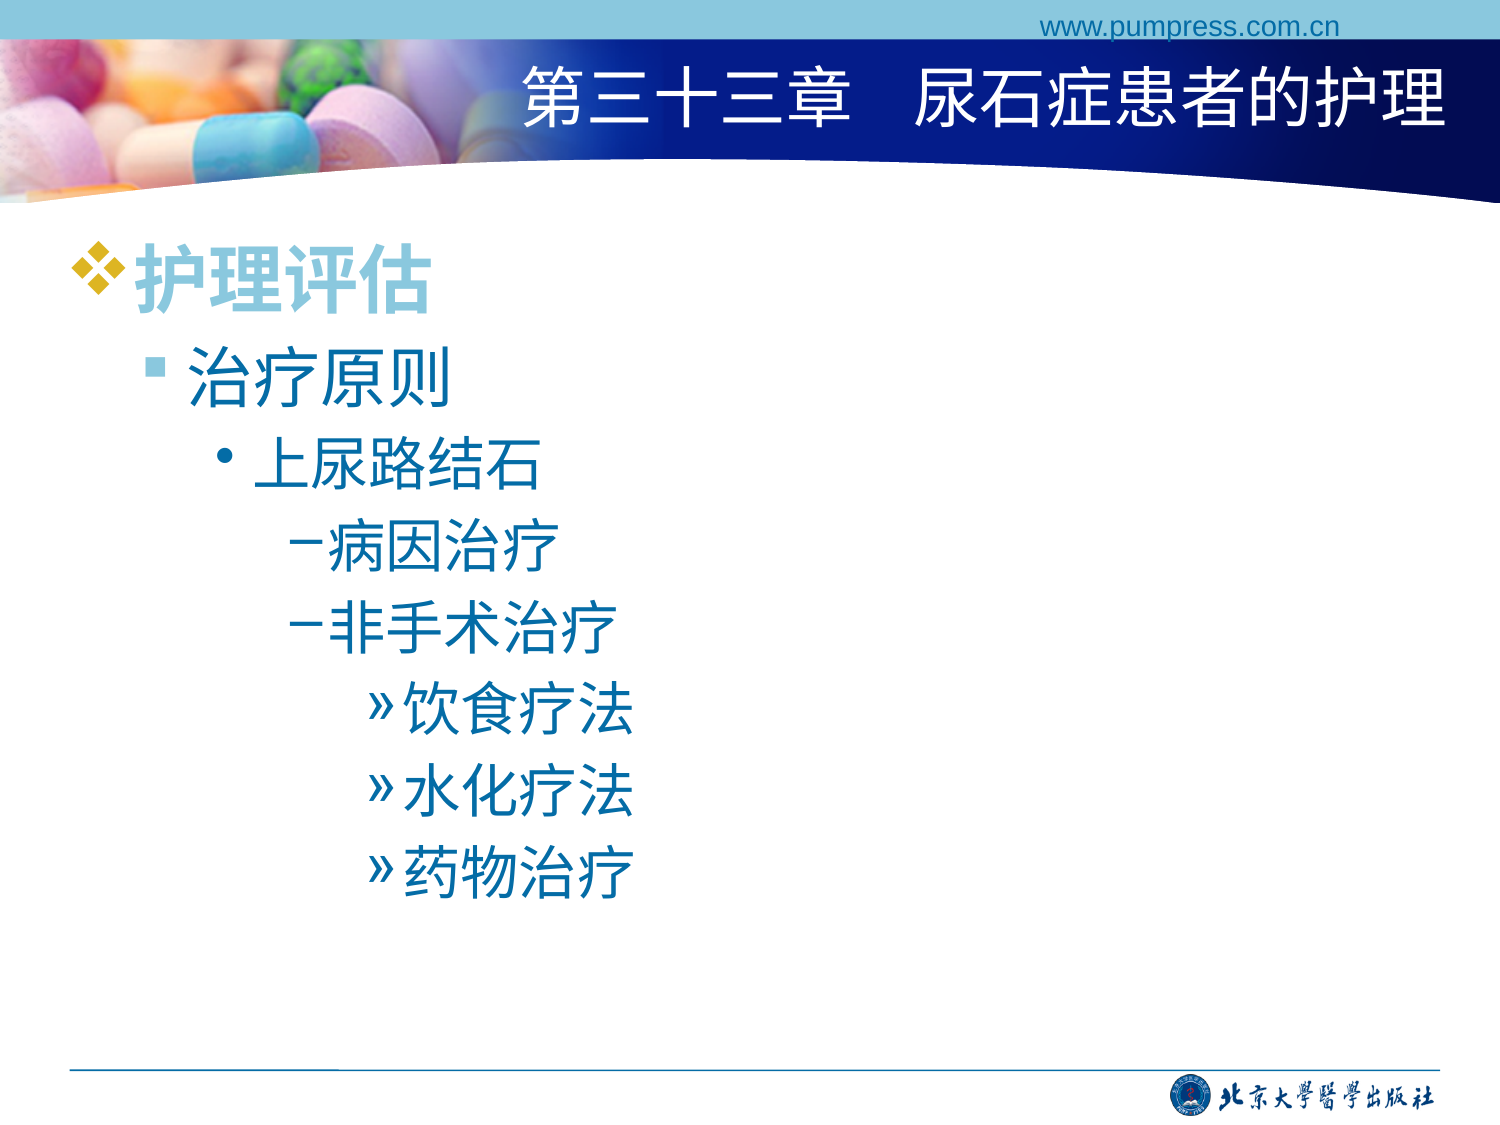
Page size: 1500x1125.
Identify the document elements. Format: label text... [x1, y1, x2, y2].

slide_number www.pumpress.com.cn [1025, 0, 1463, 38]
title 第三十三章 尿石症患者的护理 [137, 49, 1463, 143]
list 护理评估 治疗原则 上尿路结石 病因治疗 非手术治疗 饮食疗法 水化疗法 药物治疗 [49, 224, 1463, 1026]
picture [0, 40, 1500, 203]
picture [1170, 1074, 1436, 1118]
